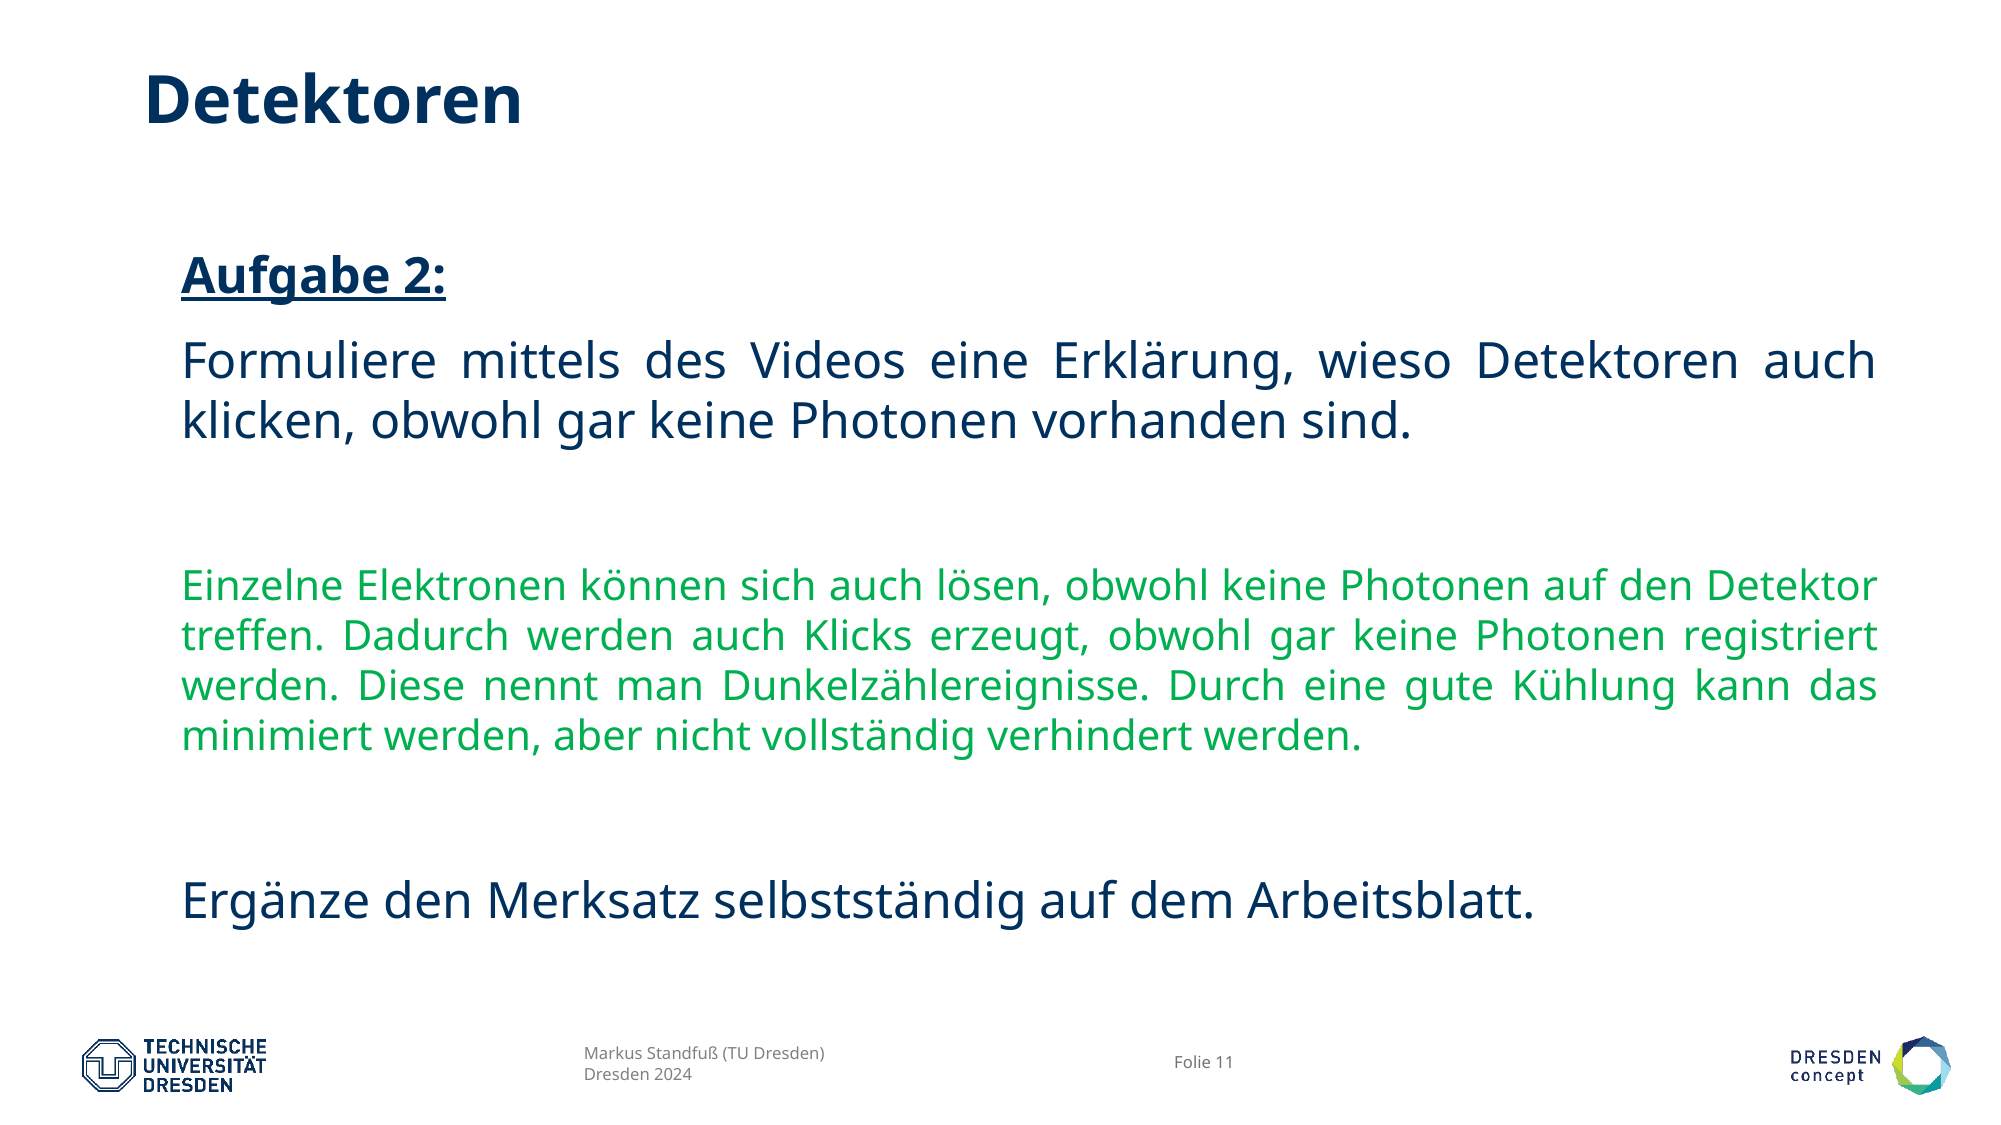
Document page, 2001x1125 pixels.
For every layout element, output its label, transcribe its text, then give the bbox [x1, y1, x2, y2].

title Detektoren [143, 56, 1879, 169]
list Aufgabe 2: Formuliere mittels des Videos eine Erklärung, wieso Detektoren auch klicken, obwohl gar keine Photonen vorhanden sind. Einzelne Elektronen können sich auch lösen, obwohl keine Photonen auf den Detektor treffen. Dadurch werden auch Klicks erzeugt, obwohl gar keine Photonen registriert werden. Diese nennt man Dunkelzählereignisse. Durch eine gute Kühlung kann das minimiert werden, aber nicht vollständig verhindert werden. Ergänze den Merksatz selbstständig auf dem Arbeitsblatt. [143, 243, 1879, 956]
picture [1791, 1036, 1951, 1095]
picture [82, 1039, 266, 1092]
